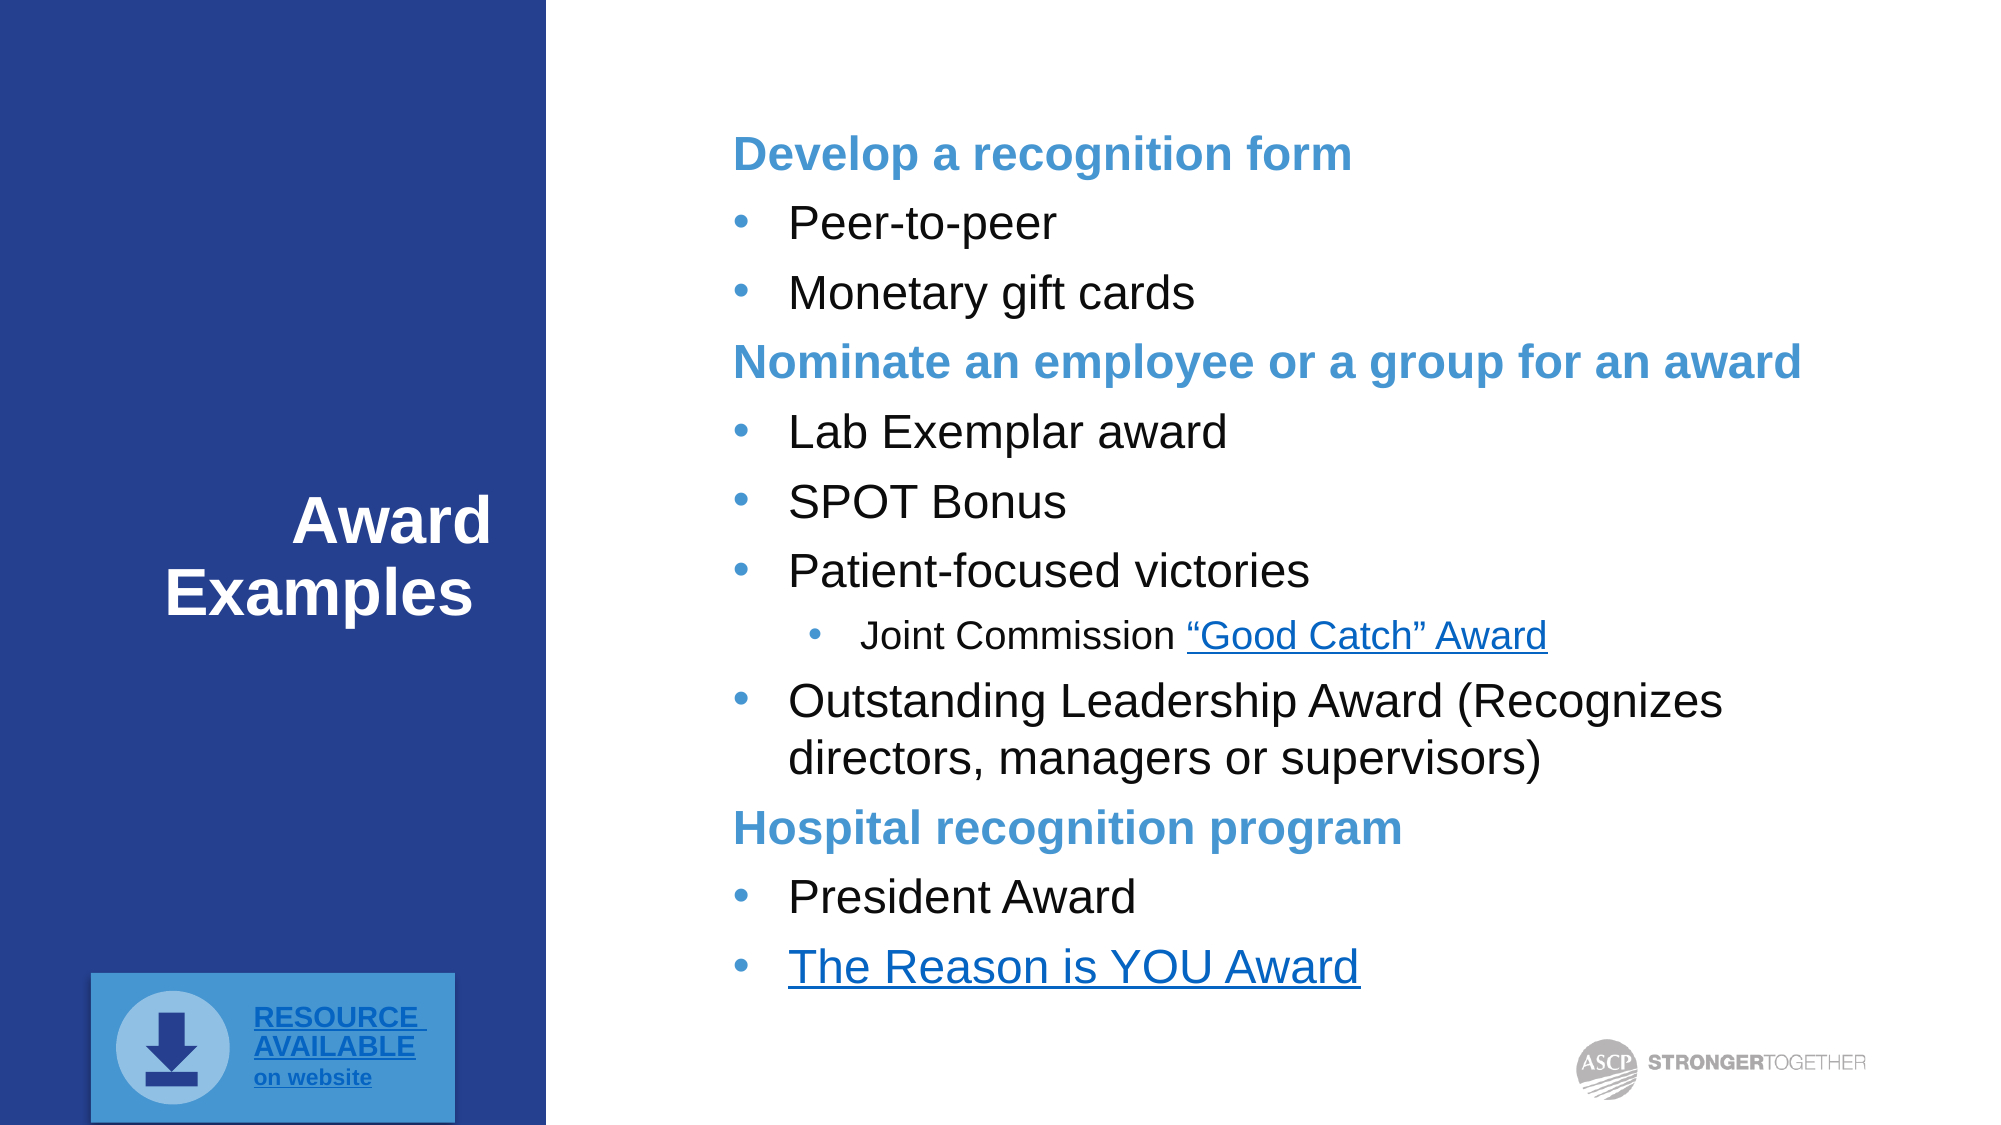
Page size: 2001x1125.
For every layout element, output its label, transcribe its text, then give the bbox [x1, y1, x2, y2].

title Award Examples [37, 448, 509, 667]
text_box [90, 972, 456, 1123]
picture [1576, 1039, 1866, 1100]
list Develop a recognition form Peer-to-peer Monetary gift cards Nominate an employee or a group for an award Lab Exemplar award SPOT Bonus Patient-focused victories Joint Commission “Good Catch” Award Outstanding Leadership Award (Recognizes directors, managers or supervisors) Hospital recognition program President Award The Reason is YOU Award [701, 107, 1866, 1009]
